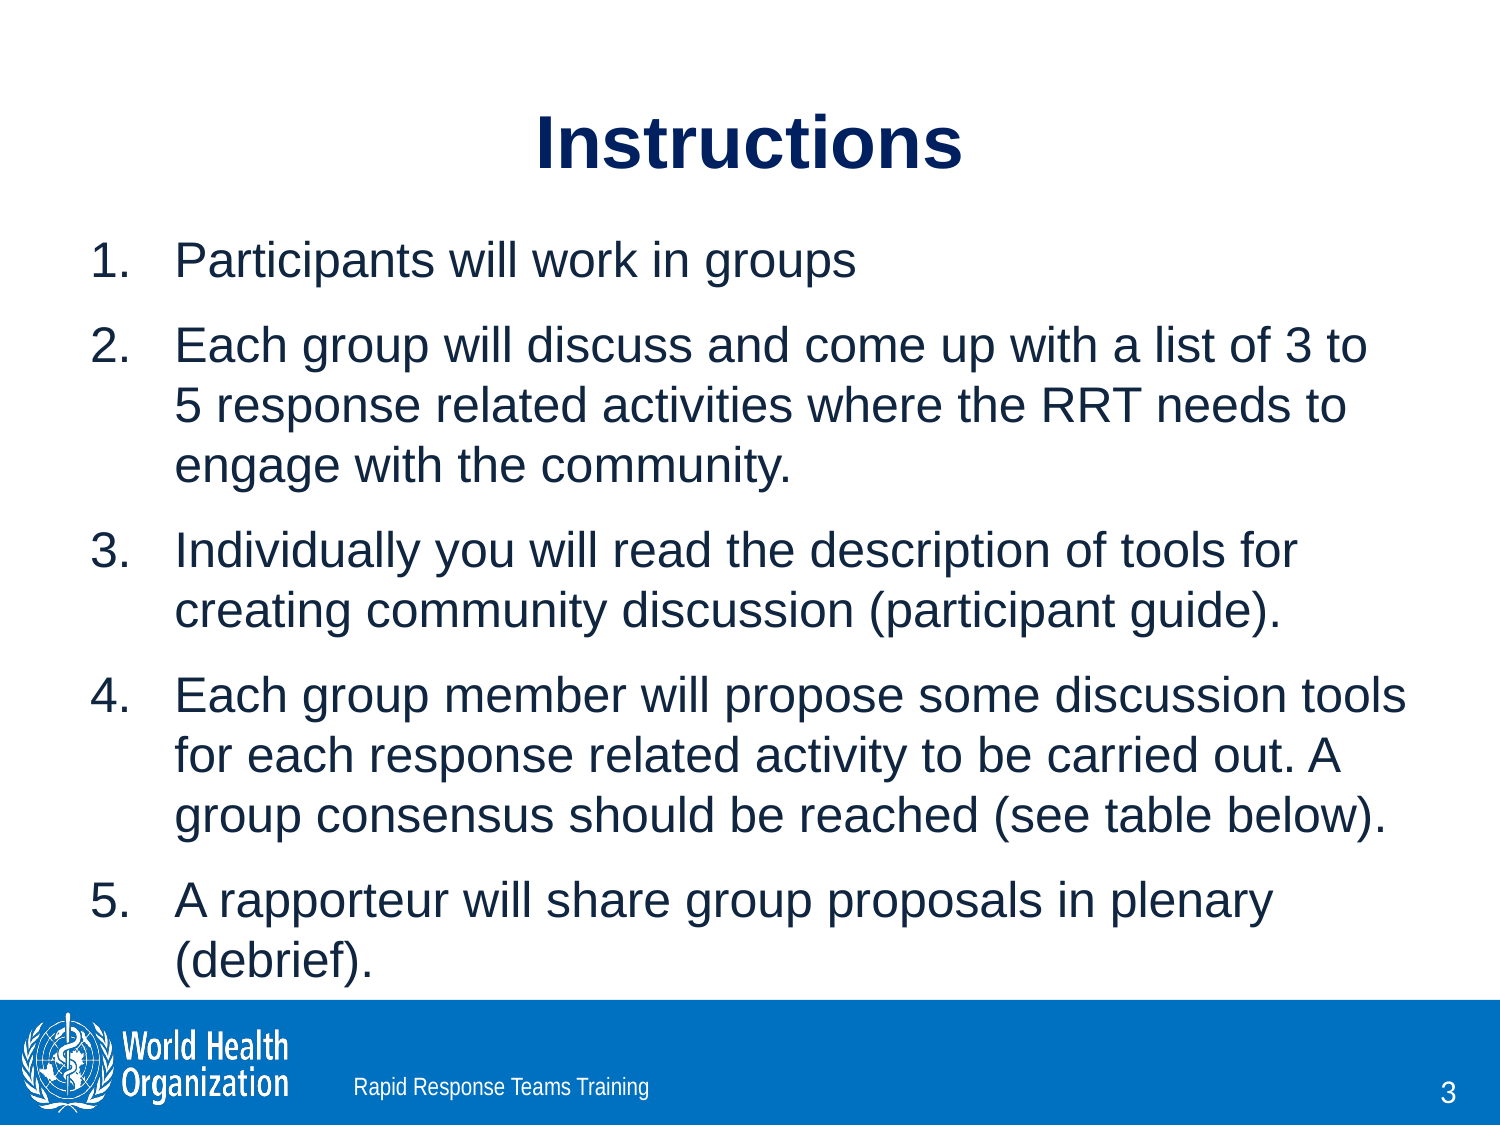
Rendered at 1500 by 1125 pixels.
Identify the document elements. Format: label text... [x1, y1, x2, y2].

list Participants will work in groups Each group will discuss and come up with a list of 3 to 5 response related activities where the RRT needs to engage with the community. Individually you will read the description of tools for creating community discussion (participant guide). Each group member will propose some discussion tools for each response related activity to be carried out. A group consensus should be reached (see table below). A rapporteur will share group proposals in plenary (debrief). [75, 219, 1425, 955]
title Instructions [75, 45, 1425, 219]
picture [21, 1012, 288, 1113]
